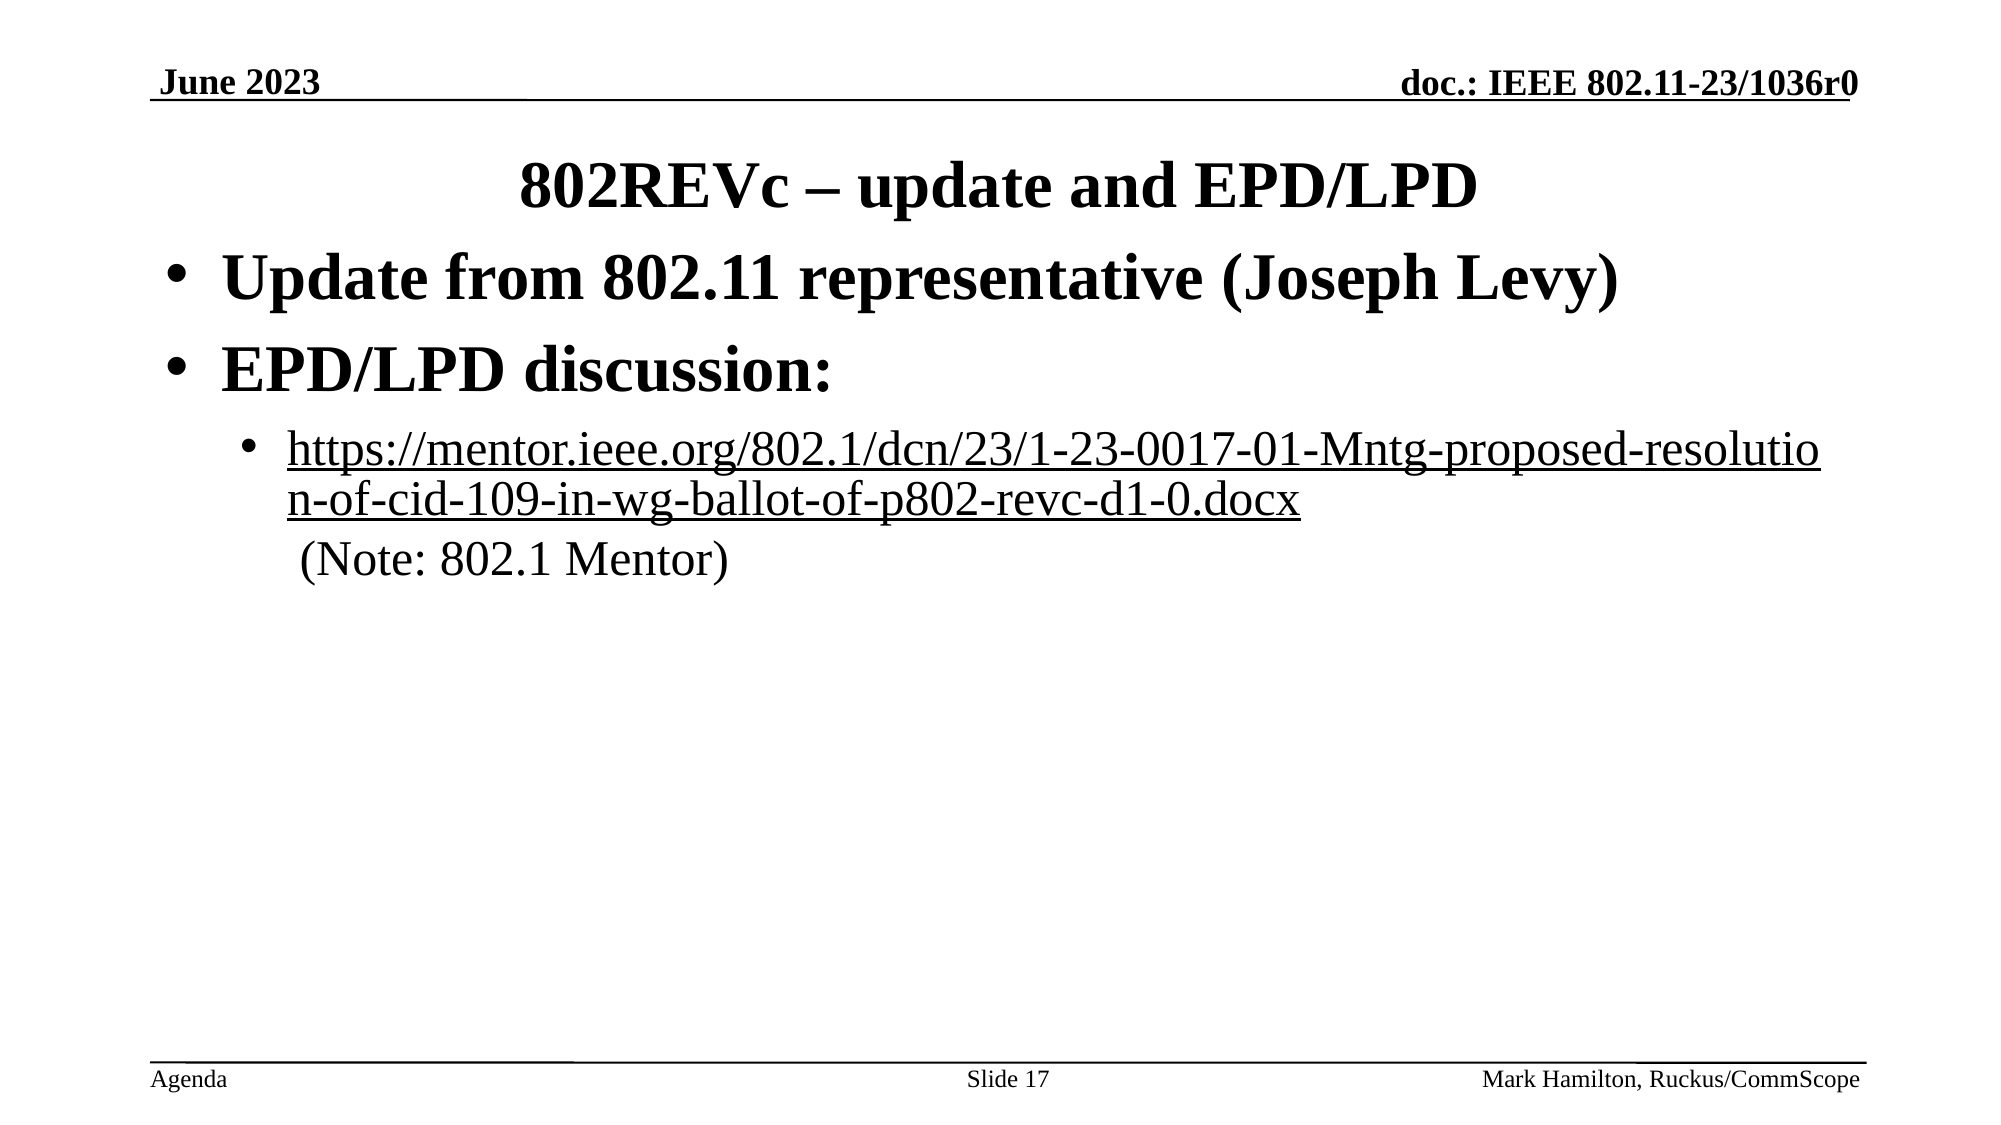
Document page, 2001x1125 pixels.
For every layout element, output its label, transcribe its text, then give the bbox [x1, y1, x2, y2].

list Update from 802.11 representative (Joseph Levy) EPD/LPD discussion: https://mentor.ieee.org/802.1/dcn/23/1-23-0017-01-Mntg-proposed-resolution-of-cid-109-in-wg-ballot-of-p802-revc-d1-0.docx (Note: 802.1 Mentor) [149, 224, 1850, 1063]
title 802REVc – update and EPD/LPD [149, 112, 1850, 224]
slide_number Slide 17 [950, 1061, 1067, 1123]
